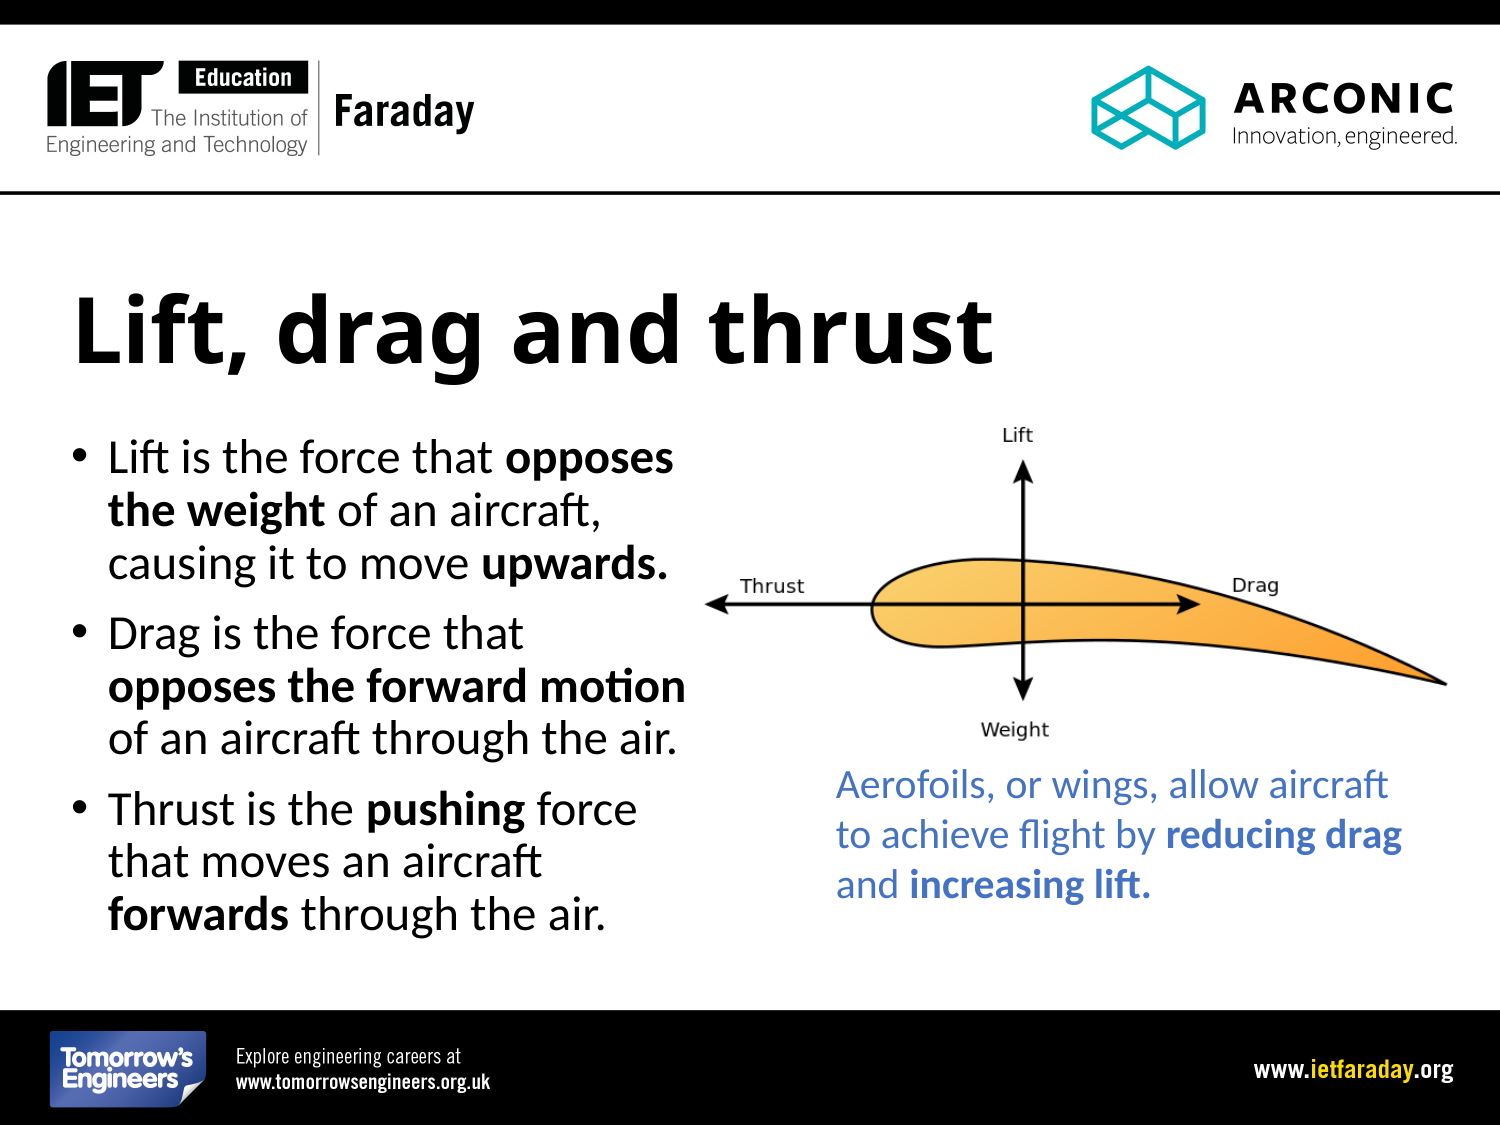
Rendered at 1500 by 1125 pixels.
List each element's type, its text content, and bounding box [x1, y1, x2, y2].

picture [0, 0, 1500, 1125]
text_box Aerofoils, or wings, allow aircraft to achieve flight by reducing drag and increasing lift. [821, 790, 1444, 915]
list Lift is the force that opposes the weight of an aircraft, causing it to move upwards. Drag is the force that opposes the forward motion of an aircraft through the air. Thrust is the pushing force that moves an aircraft forwards through the air. [55, 423, 708, 989]
title Lift, drag and thrust [55, 224, 1350, 423]
